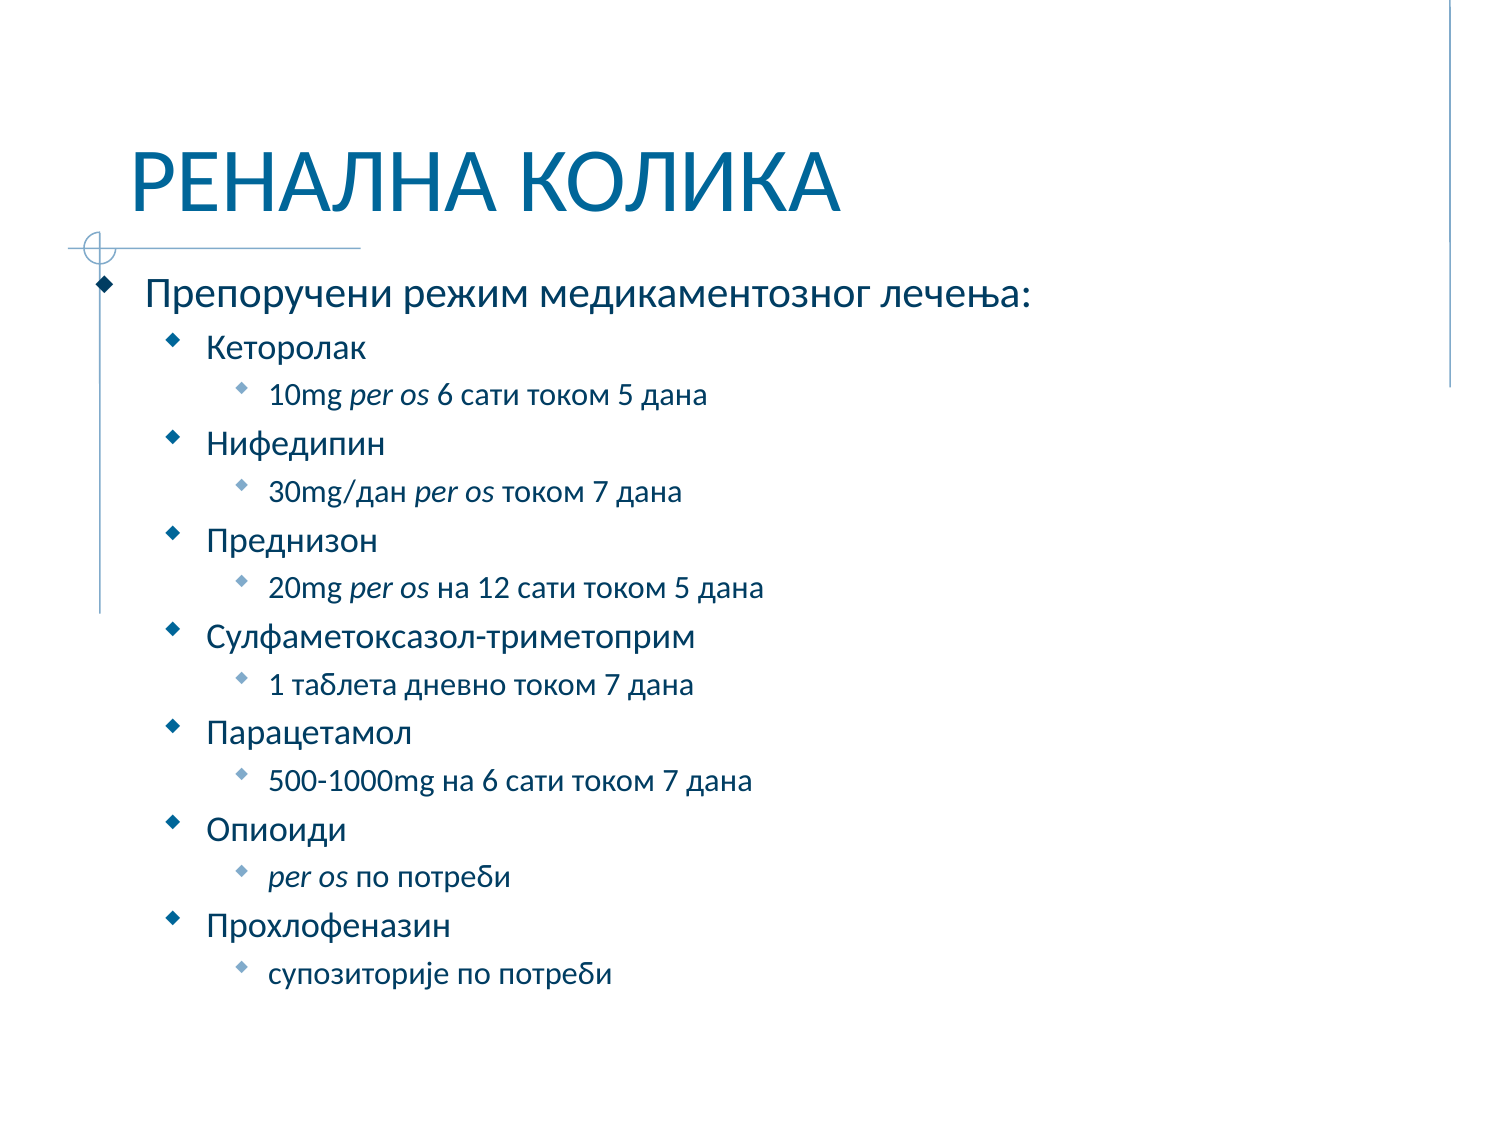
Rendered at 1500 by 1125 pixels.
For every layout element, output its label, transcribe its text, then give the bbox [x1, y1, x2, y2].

title РЕНАЛНА КОЛИКА [113, 49, 1436, 238]
list Препоручени режим медикаментозног лечења: Кеторолак 10mg per os 6 сати током 5 дана Нифедипин 30mg/дан per os током 7 дана Преднизон 20mg per os на 12 сати током 5 дана Сулфаметоксазол-триметоприм 1 таблета дневно током 7 дана Парацетамол 500-1000mg на 6 сати током 7 дана Опиоиди per os по потреби Прохлофеназин супозиторије по потреби [76, 256, 1473, 1000]
